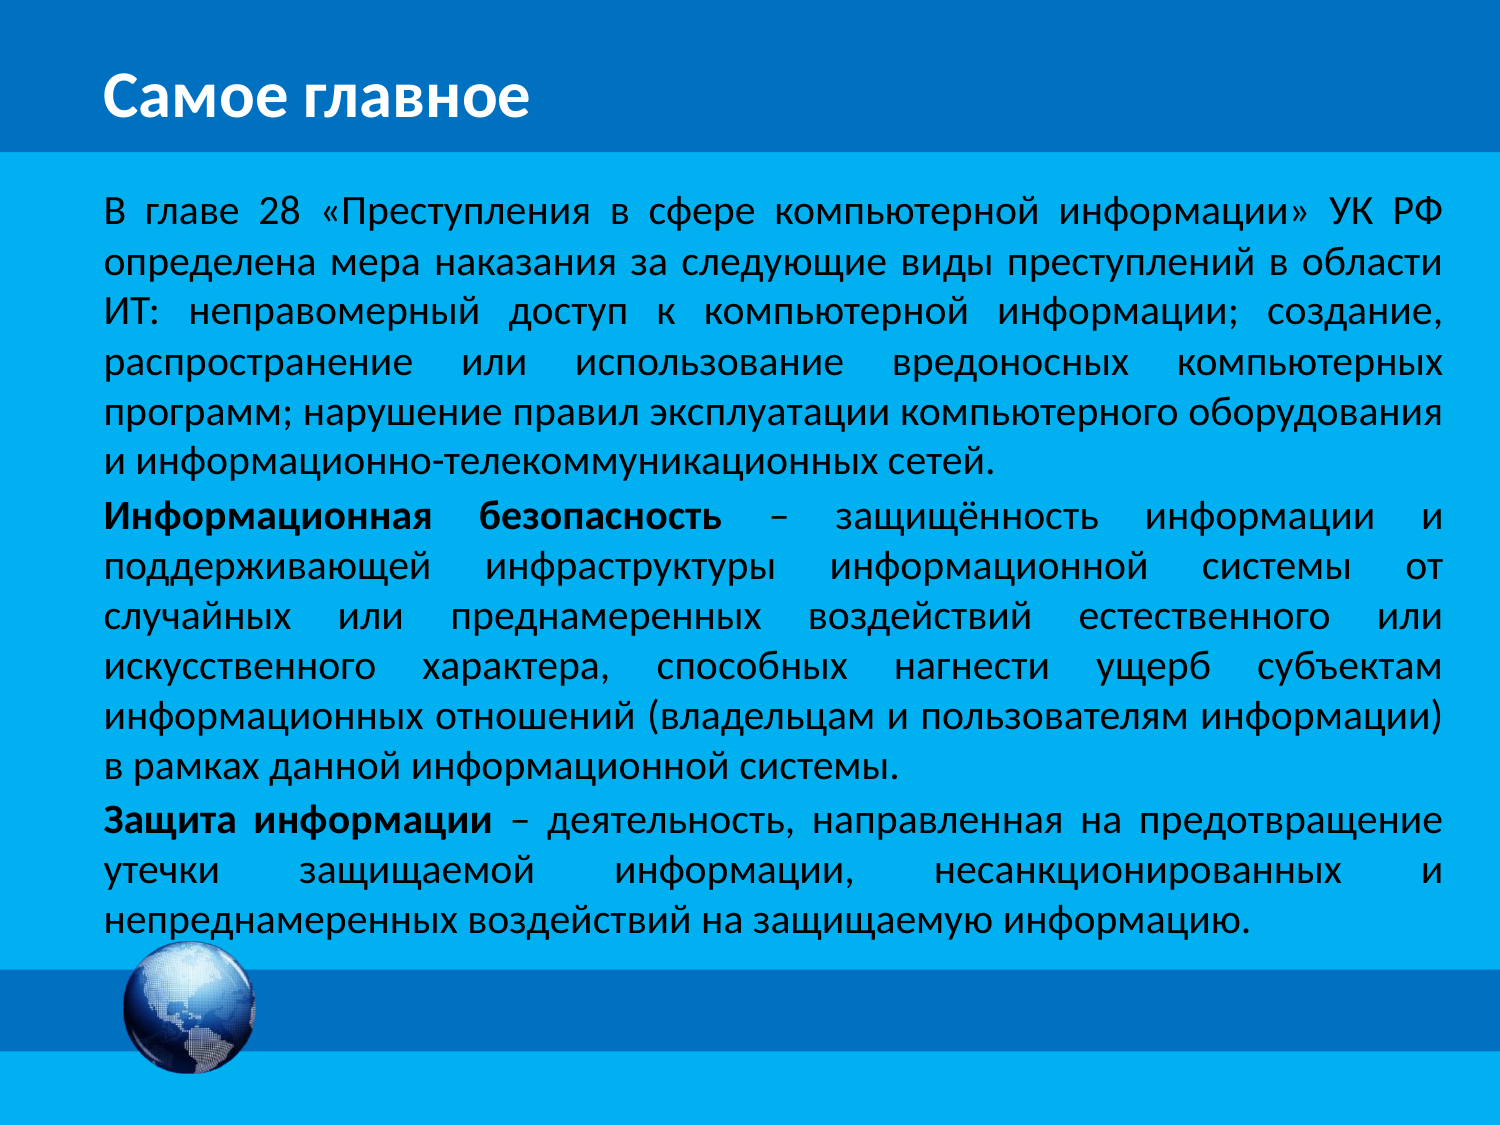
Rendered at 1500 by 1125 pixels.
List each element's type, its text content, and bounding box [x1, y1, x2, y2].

picture [117, 942, 259, 1073]
list В главе 28 «Преступления в сфере компьютерной информации» УК РФ определена мера наказания за следующие виды преступлений в области ИТ: неправомерный доступ к компьютерной информации; создание, распространение или использование вредоносных компьютерных программ; нарушение правил эксплуатации компьютерного оборудования и информационно-телекоммуникационных сетей. Информационная безопасность – защищённость информации и поддерживающей инфраструктуры информационной системы от случайных или преднамеренных воздействий естественного или искусственного характера, способных нагнести ущерб субъектам информационных отношений (владельцам и пользователям информации) в рамках данной информационной системы. Защита информации – деятельность, направленная на предотвращение утечки защищаемой информации, несанкционированных и непреднамеренных воздействий на защищаемую информацию. [88, 175, 1459, 938]
